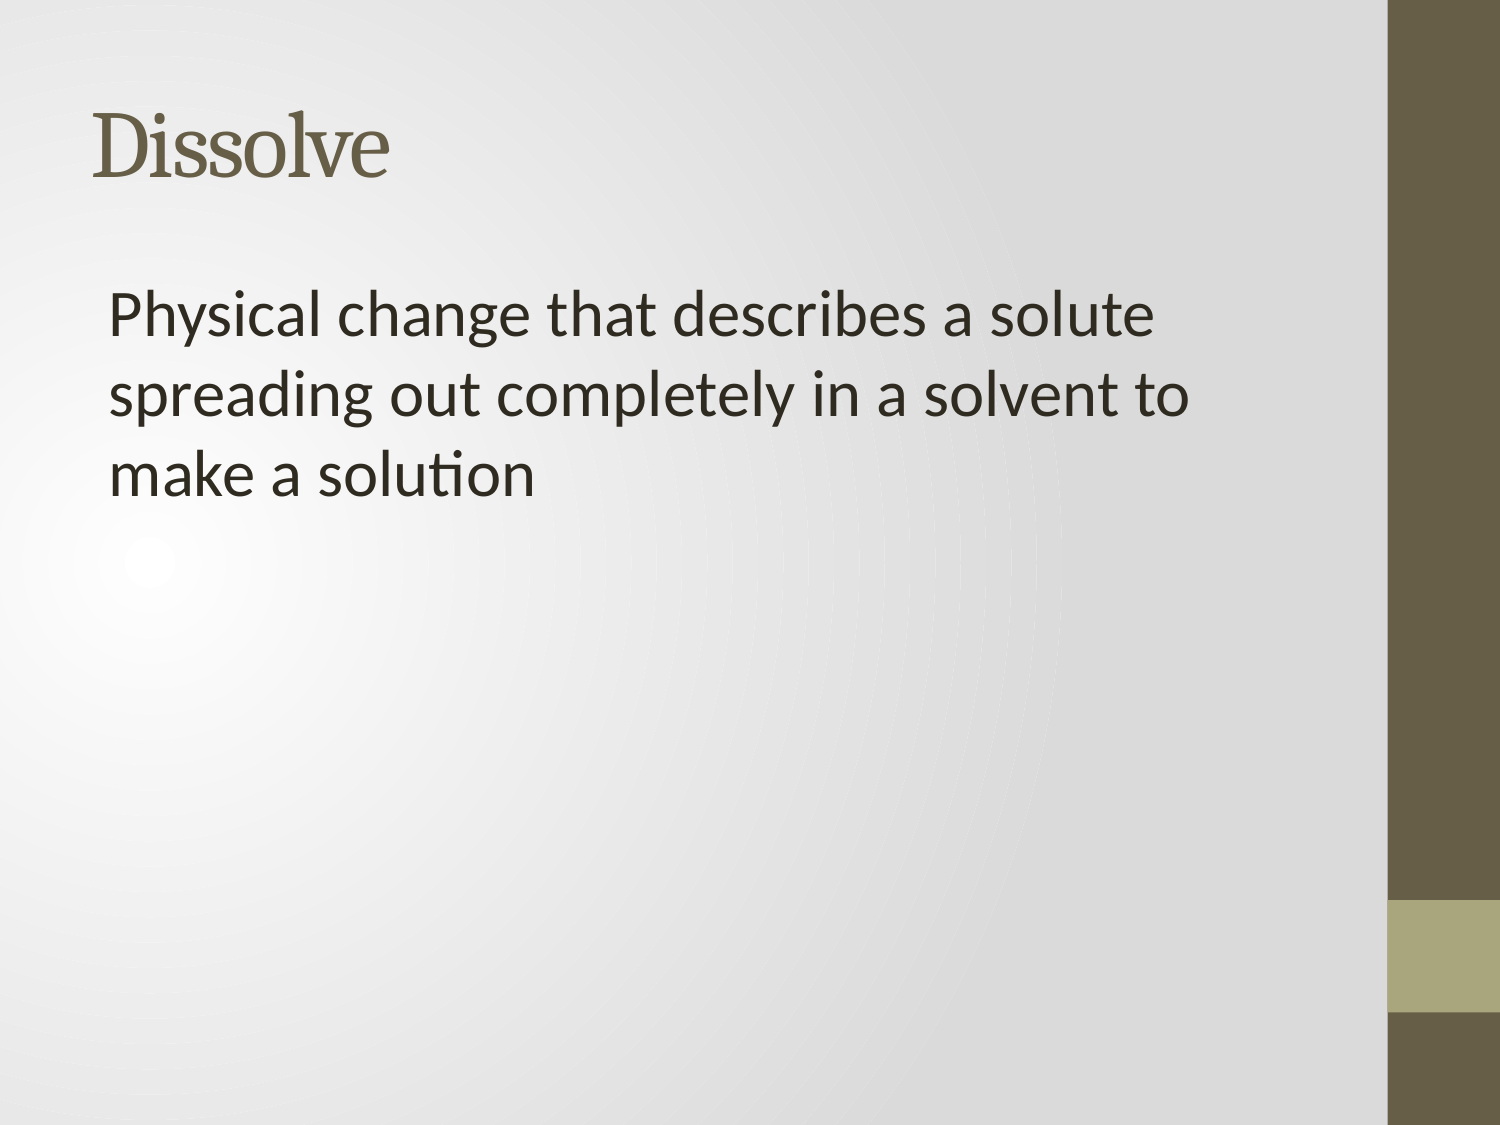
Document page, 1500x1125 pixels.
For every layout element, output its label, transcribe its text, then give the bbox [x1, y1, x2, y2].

list Physical change that describes a solute spreading out completely in a solvent to make a solution [75, 262, 1325, 1050]
title Dissolve [75, 45, 1325, 233]
